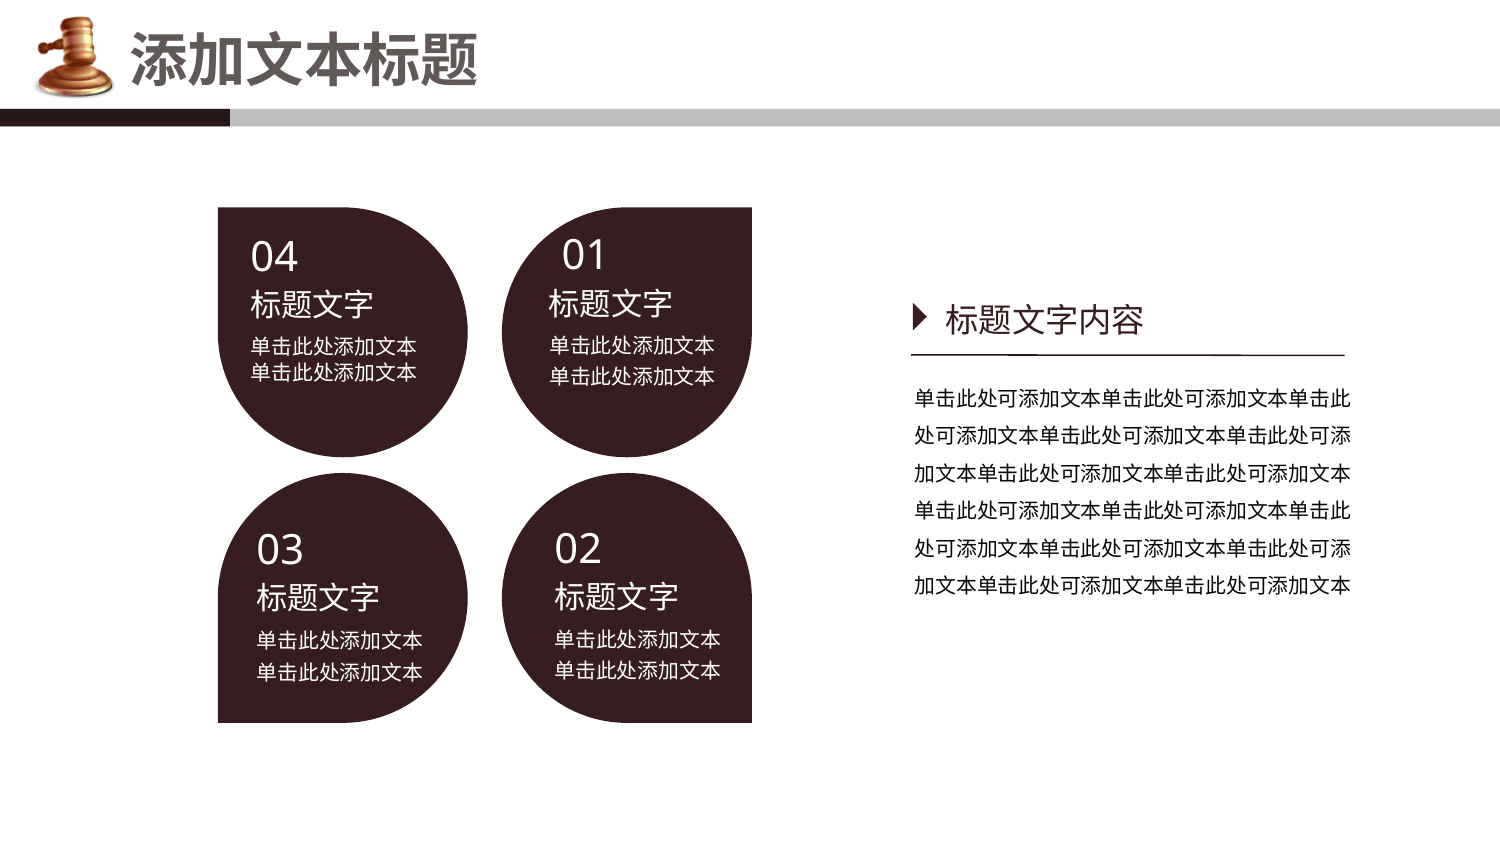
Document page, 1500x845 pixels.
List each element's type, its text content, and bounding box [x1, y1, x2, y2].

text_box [501, 473, 752, 723]
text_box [217, 207, 468, 458]
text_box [501, 207, 752, 458]
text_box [217, 473, 468, 723]
text_box [0, 108, 231, 127]
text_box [903, 291, 1381, 682]
picture [31, 15, 115, 99]
text_box 添加文本标题 [114, 15, 969, 101]
text_box [231, 108, 1500, 127]
